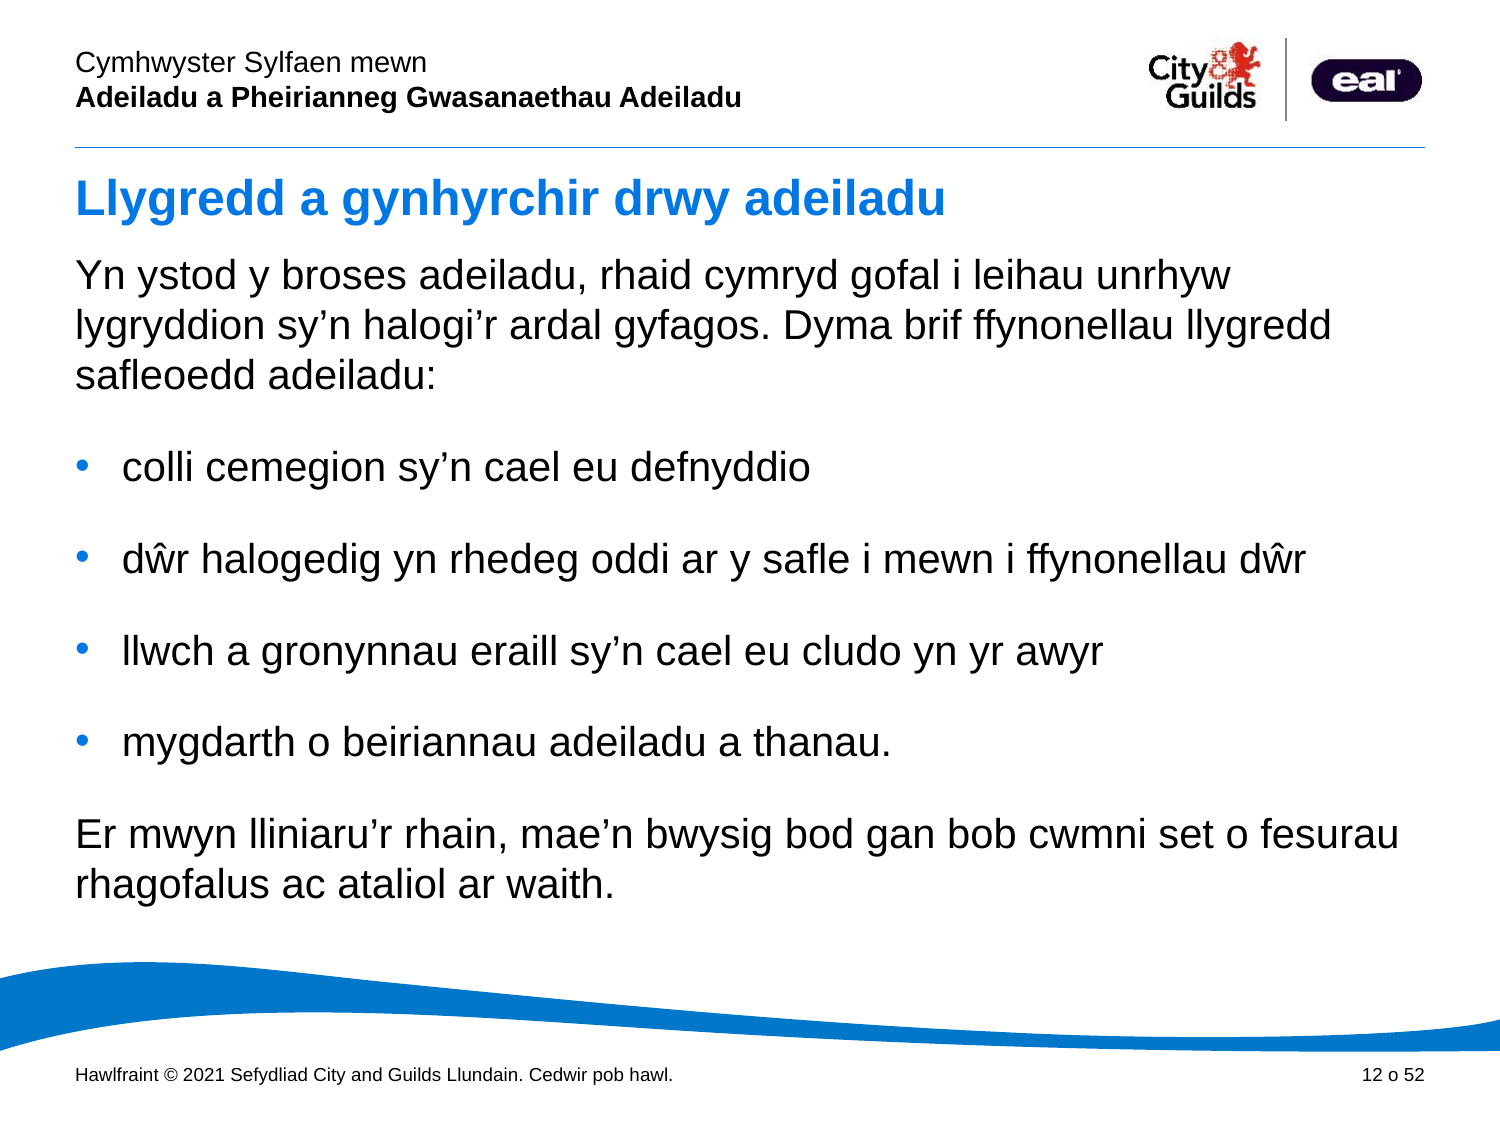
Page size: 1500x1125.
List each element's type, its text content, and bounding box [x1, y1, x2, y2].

title Llygredd a gynhyrchir drwy adeiladu [74, 165, 1426, 229]
list Yn ystod y broses adeiladu, rhaid cymryd gofal i leihau unrhyw lygryddion sy’n halogi’r ardal gyfagos. Dyma brif ffynonellau llygredd safleoedd adeiladu: colli cemegion sy’n cael eu defnyddio dŵr halogedig yn rhedeg oddi ar y safle i mewn i ffynonellau dŵr llwch a gronynnau eraill sy’n cael eu cludo yn yr awyr mygdarth o beiriannau adeiladu a thanau. Er mwyn lliniaru’r rhain, mae’n bwysig bod gan bob cwmni set o fesurau rhagofalus ac ataliol ar waith. [74, 247, 1426, 946]
picture [1149, 38, 1422, 121]
